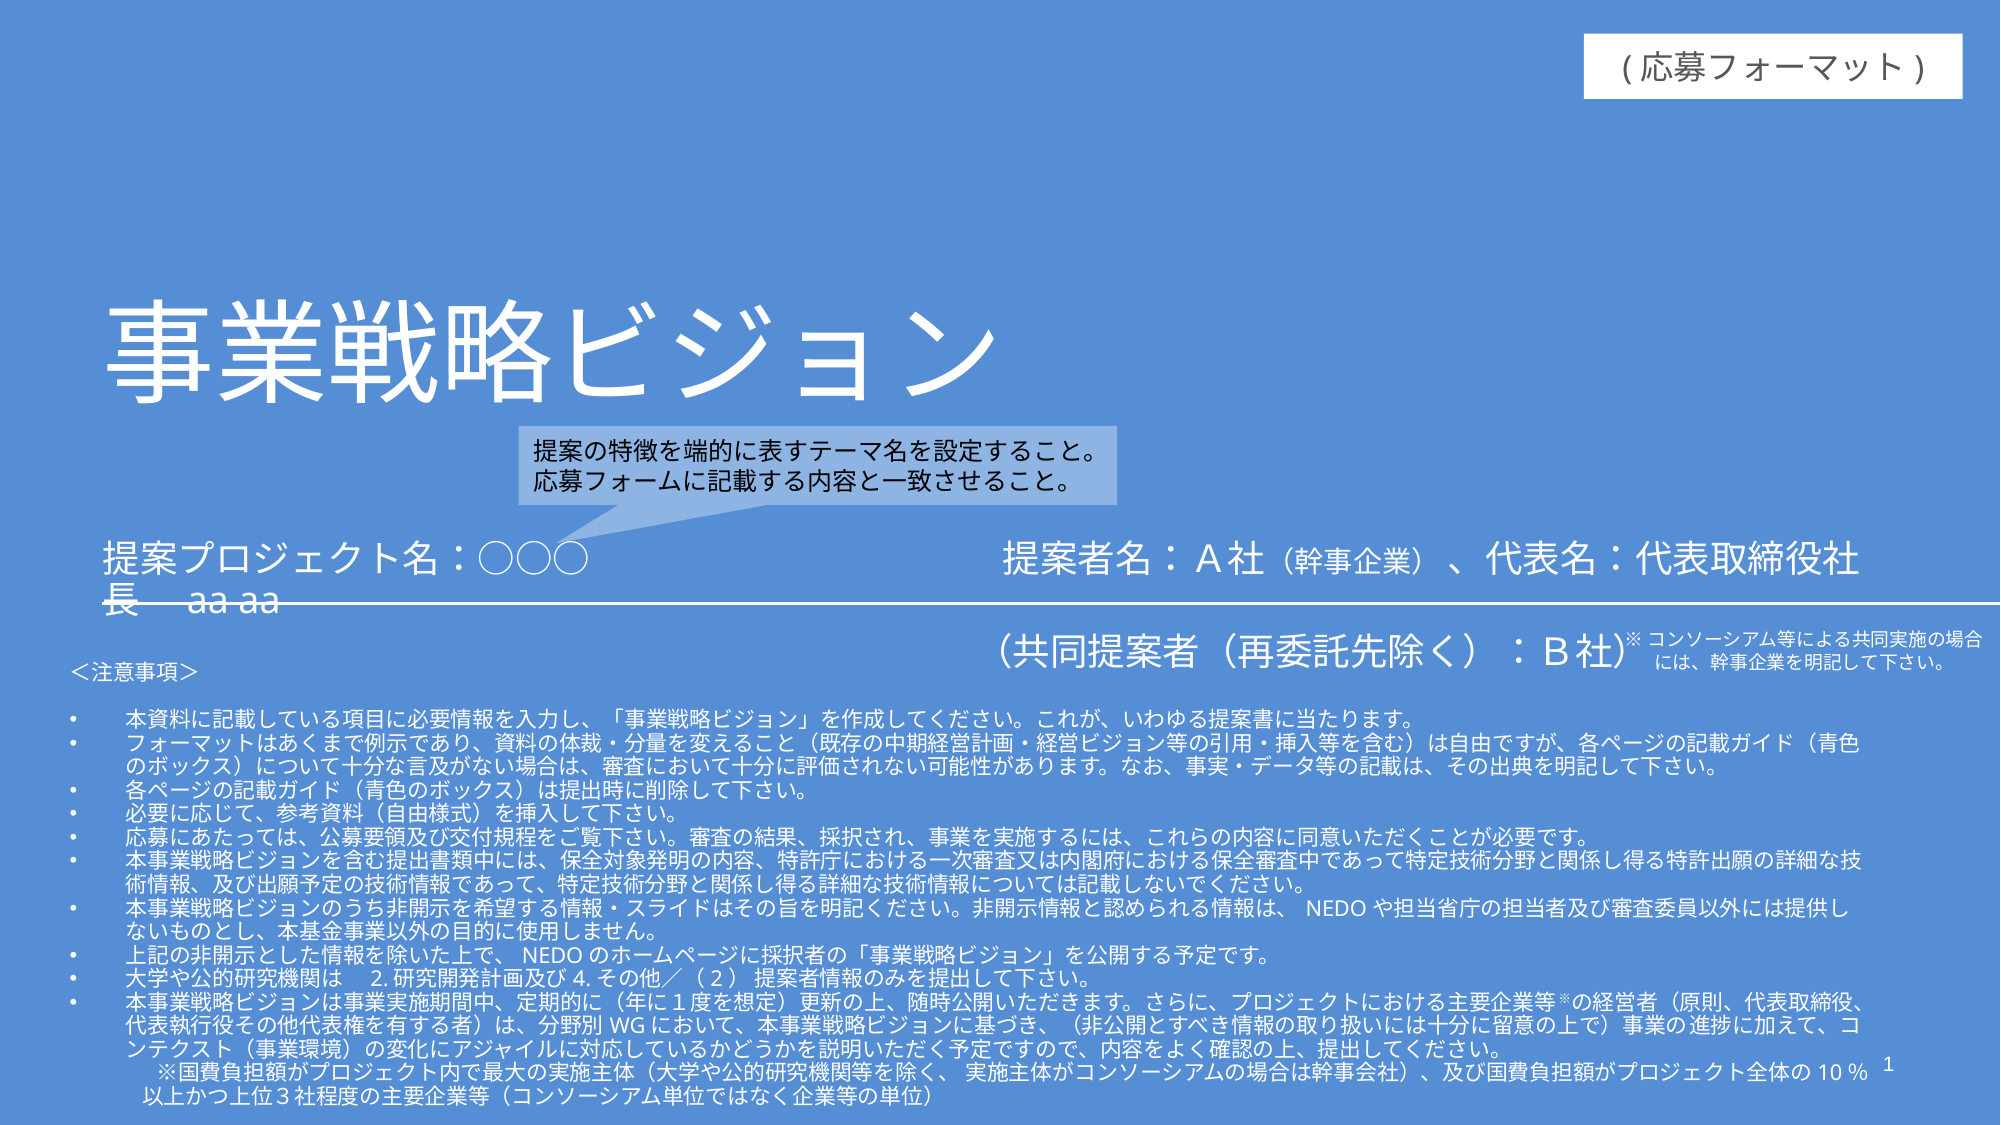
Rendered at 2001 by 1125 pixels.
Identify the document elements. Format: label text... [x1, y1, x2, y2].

title 事業戦略ビジョン 提案プロジェクト名：○○○ 提案者名：Ａ社（幹事企業） 、代表名：代表取締役社長 aa aa [102, 297, 1897, 633]
text_box ※コンソーシアム等による共同実施の場合には、幹事企業を明記して下さい。 [1607, 621, 2000, 680]
text_box (応募フォーマット) [1583, 33, 1964, 100]
text_box ＜注意事項＞ 本資料に記載している項目に必要情報を入力し、「事業戦略ビジョン」を作成してください。これが、いわゆる提案書に当たります。 フォーマットはあくまで例示であり、資料の体裁・分量を変えること（既存の中期経営計画・経営ビジョン等の引用・挿入等を含む）は自由ですが、各ページの記載ガイド（青色のボックス）について十分な言及がない場合は、審査において十分に評価されない可能性があります。なお、事実・データ等の記載は、その出典を明記して下さい。 各ページの記載ガイド（青色のボックス）は提出時に削除して下さい。 必要に応じて、参考資料（自由様式）を挿入して下さい。 応募にあたっては、公募要領及び交付規程をご覧下さい。審査の結果、採択され、事業を実施するには、これらの内容に同意いただくことが必要です。 本事業戦略ビジョンを含む提出書類中には、保全対象発明の内容、特許庁における一次審査又は内閣府における保全審査中であって特定技術分野と関係し得る特許出願の詳細な技術情報、及び出願予定の技術情報であって、特定技術分野と関係し得る詳細な技術情報については記載しないでください。 本事業戦略ビジョンのうち非開示を希望する情報・スライドはその旨を明記ください。非開示情報と認められる情報は、NEDOや担当省庁の担当者及び審査委員以外には提供しないものとし、本基金事業以外の目的に使用しません。 上記の非開示とした情報を除いた上で、NEDOのホームページに採択者の「事業戦略ビジョン」を公開する予定です。 大学や公的研究機関は 2.研究開発計画及び4.その他／（2） 提案者情報のみを提出して下さい。 本事業戦略ビジョンは事業実施期間中、定期的に（年に１度を想定）更新の上、随時公開いただきます。さらに、プロジェクトにおける主要企業等※の経営者（原則、代表取締役、代表執行役その他代表権を有する者）は、分野別WGにおいて、本事業戦略ビジョンに基づき、（非公開とすべき情報の取り扱いには十分に留意の上で）事業の進捗に加えて、コンテクスト（事業環境）の変化にアジャイルに対応しているかどうかを説明いただく予定ですので、内容をよく確認の上、提出してください。 ※国費負担額がプロジェクト内で最大の実施主体（大学や公的研究機関等を除く、 実施主体がコンソーシアムの場合は幹事会社）、及び国費負担額がプロジェクト全体の10％以上かつ上位３社程度の主要企業等（コンソーシアム単位ではなく企業等の単位） [69, 661, 1870, 1125]
text_box （共同提案者（再委託先除く）：Ｂ社） [959, 610, 1870, 691]
text_box 提案の特徴を端的に表すテーマ名を設定すること。応募フォームに記載する内容と一致させること。 [517, 425, 1119, 545]
